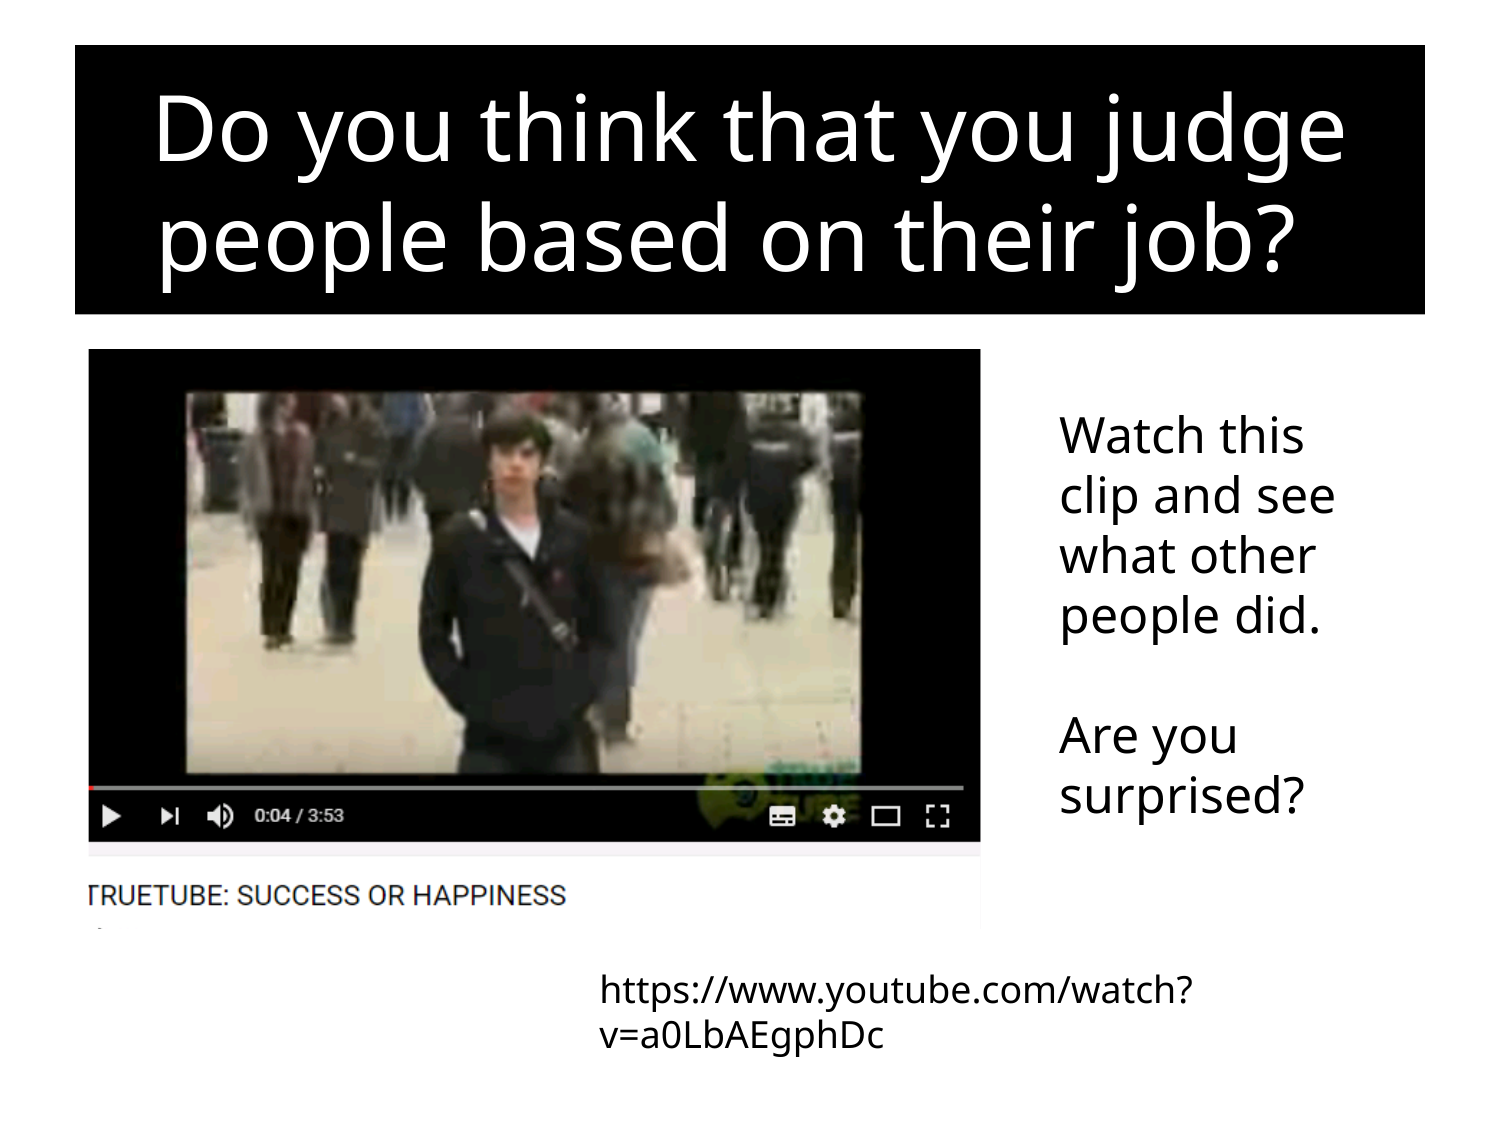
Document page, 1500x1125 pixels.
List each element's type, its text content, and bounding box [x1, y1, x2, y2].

picture [88, 349, 981, 929]
title Do you think that you judge people based on their job? [75, 45, 1425, 315]
text_box https://www.youtube.com/watch?v=a0LbAEgphDc [584, 958, 1335, 1063]
text_box Watch this clip and see what other people did. Are you surprised? [1045, 395, 1400, 831]
